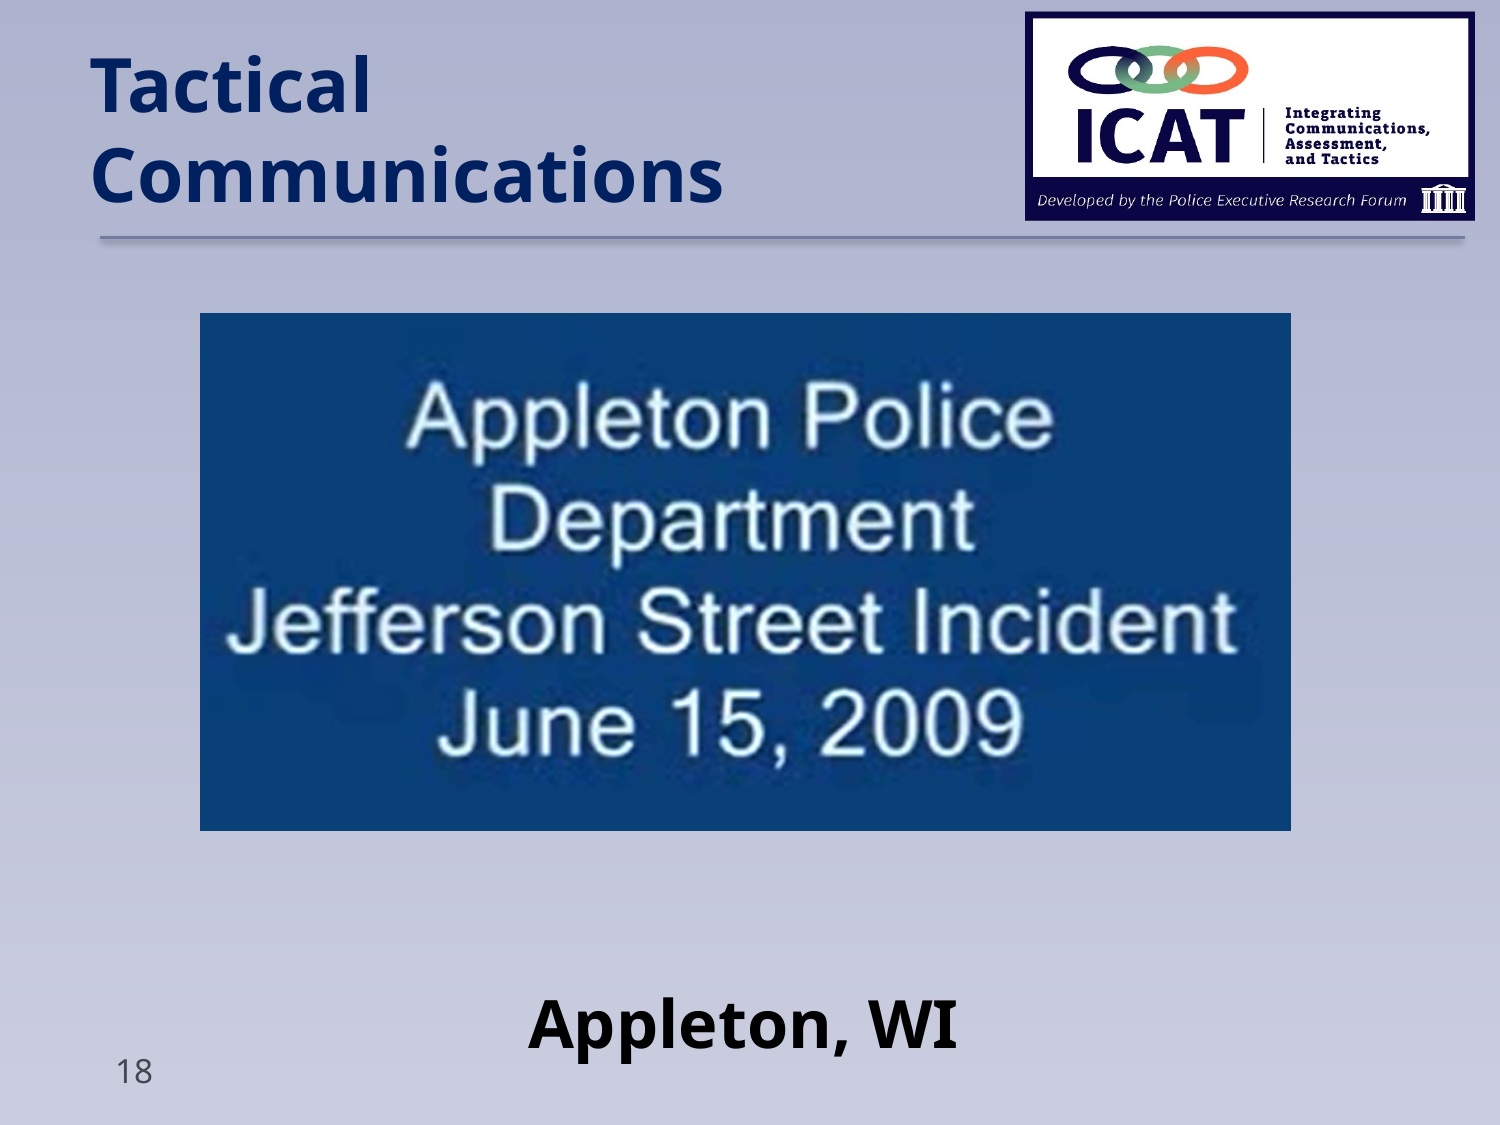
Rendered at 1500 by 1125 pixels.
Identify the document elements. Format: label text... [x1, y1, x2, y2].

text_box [199, 312, 1292, 832]
slide_number 18 [100, 1042, 426, 1103]
text_box Appleton, WI [299, 974, 1188, 1070]
picture [1024, 11, 1476, 221]
title Tactical Communications [75, 24, 1018, 225]
